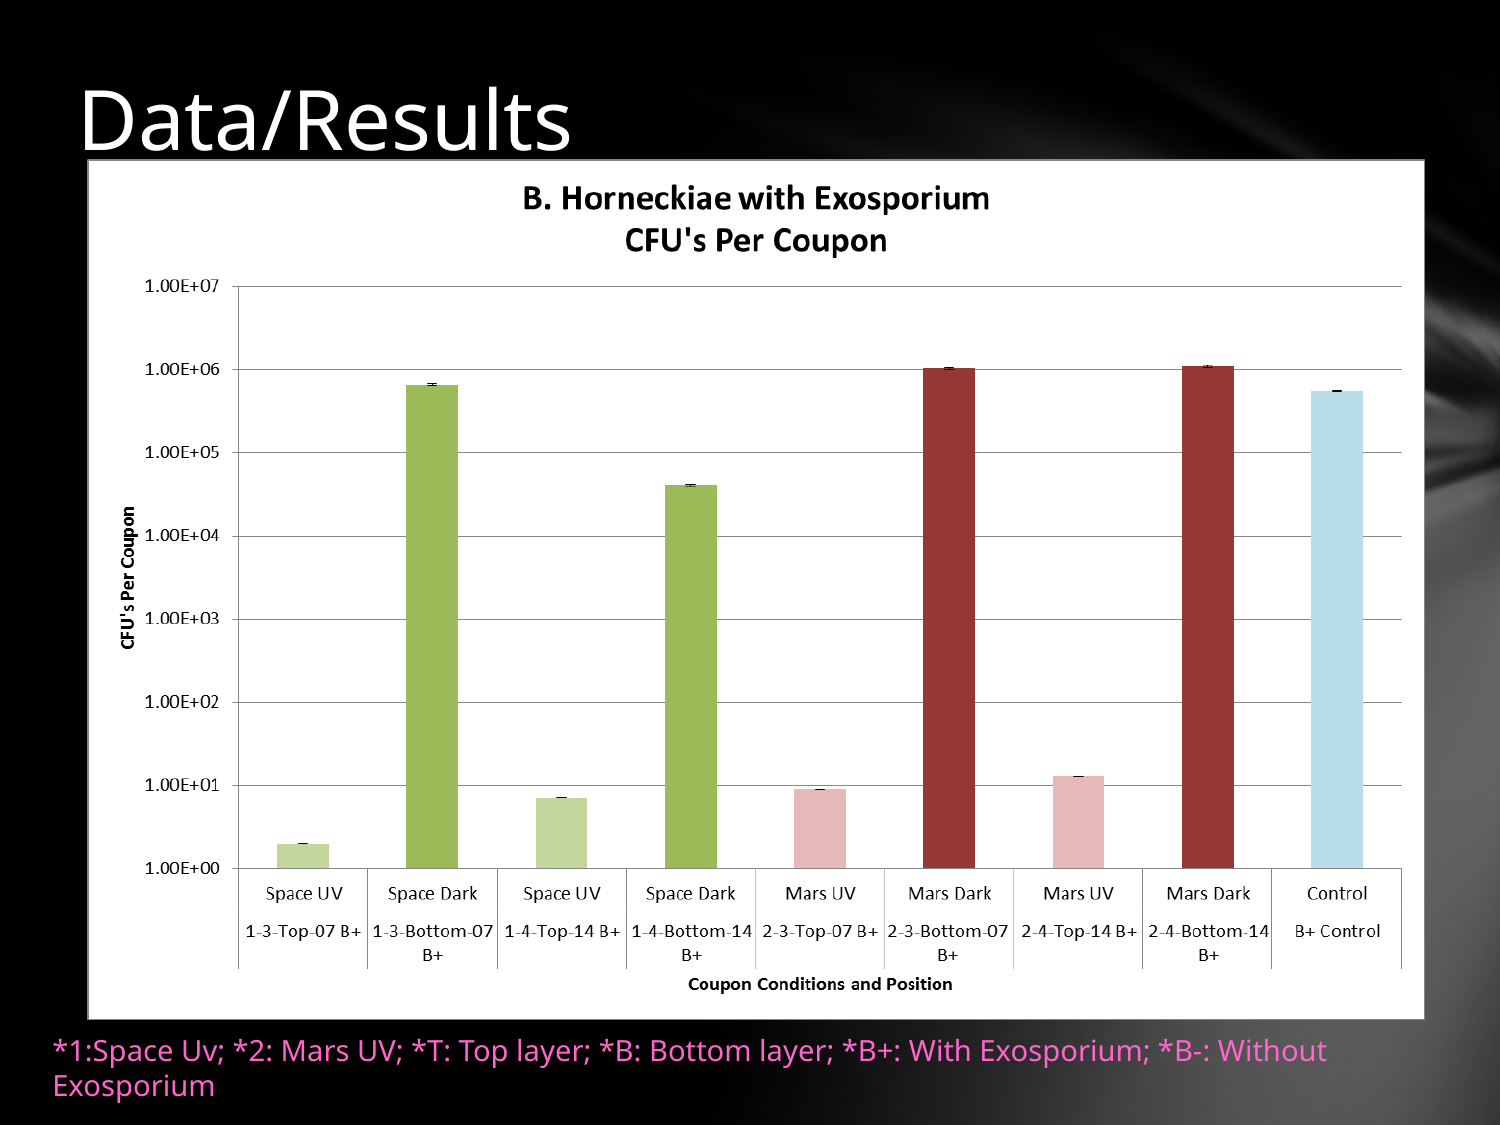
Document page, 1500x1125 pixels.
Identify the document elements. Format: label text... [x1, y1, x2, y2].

picture [87, 159, 1426, 1020]
title Data/Results [62, 24, 1318, 175]
text_box *1:Space Uv; *2: Mars UV; *T: Top layer; *B: Bottom layer; *B+: With Exosporium; *B-: Without Exosporium [37, 1024, 1475, 1110]
